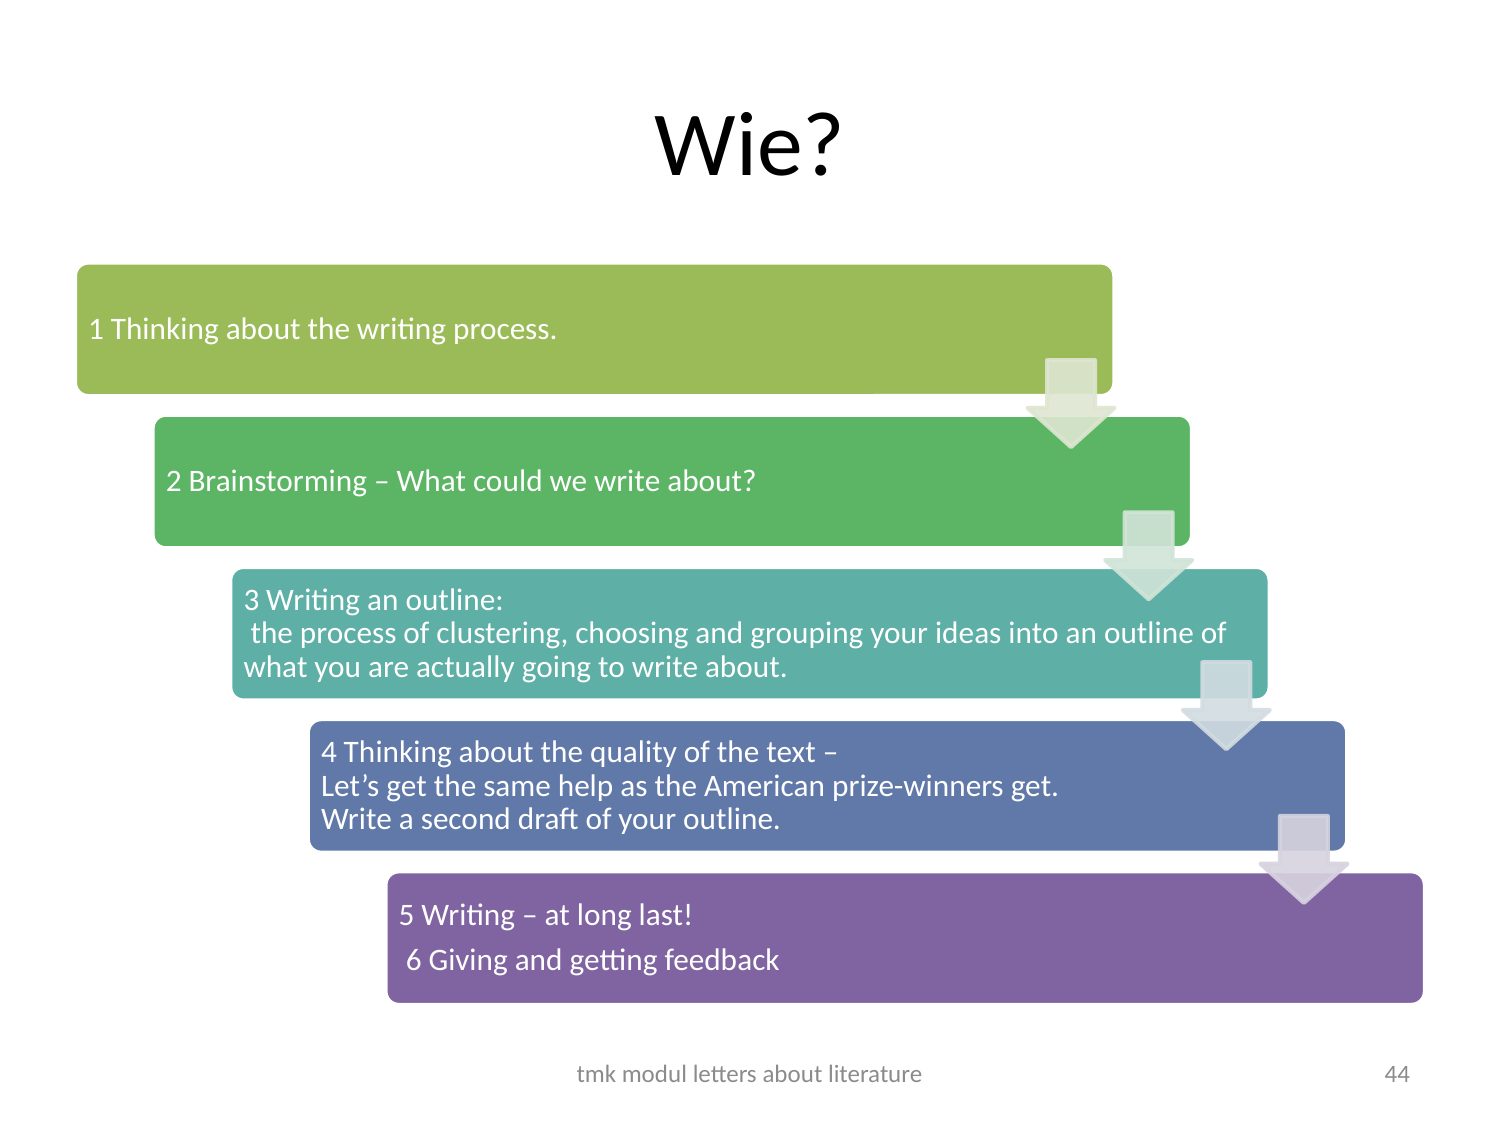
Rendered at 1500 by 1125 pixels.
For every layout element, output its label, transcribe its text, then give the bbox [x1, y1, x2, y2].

title Wie? [75, 45, 1425, 233]
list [74, 262, 1426, 1006]
slide_number 44 [1074, 1042, 1425, 1103]
footer tmk modul letters about literature [512, 1042, 988, 1103]
